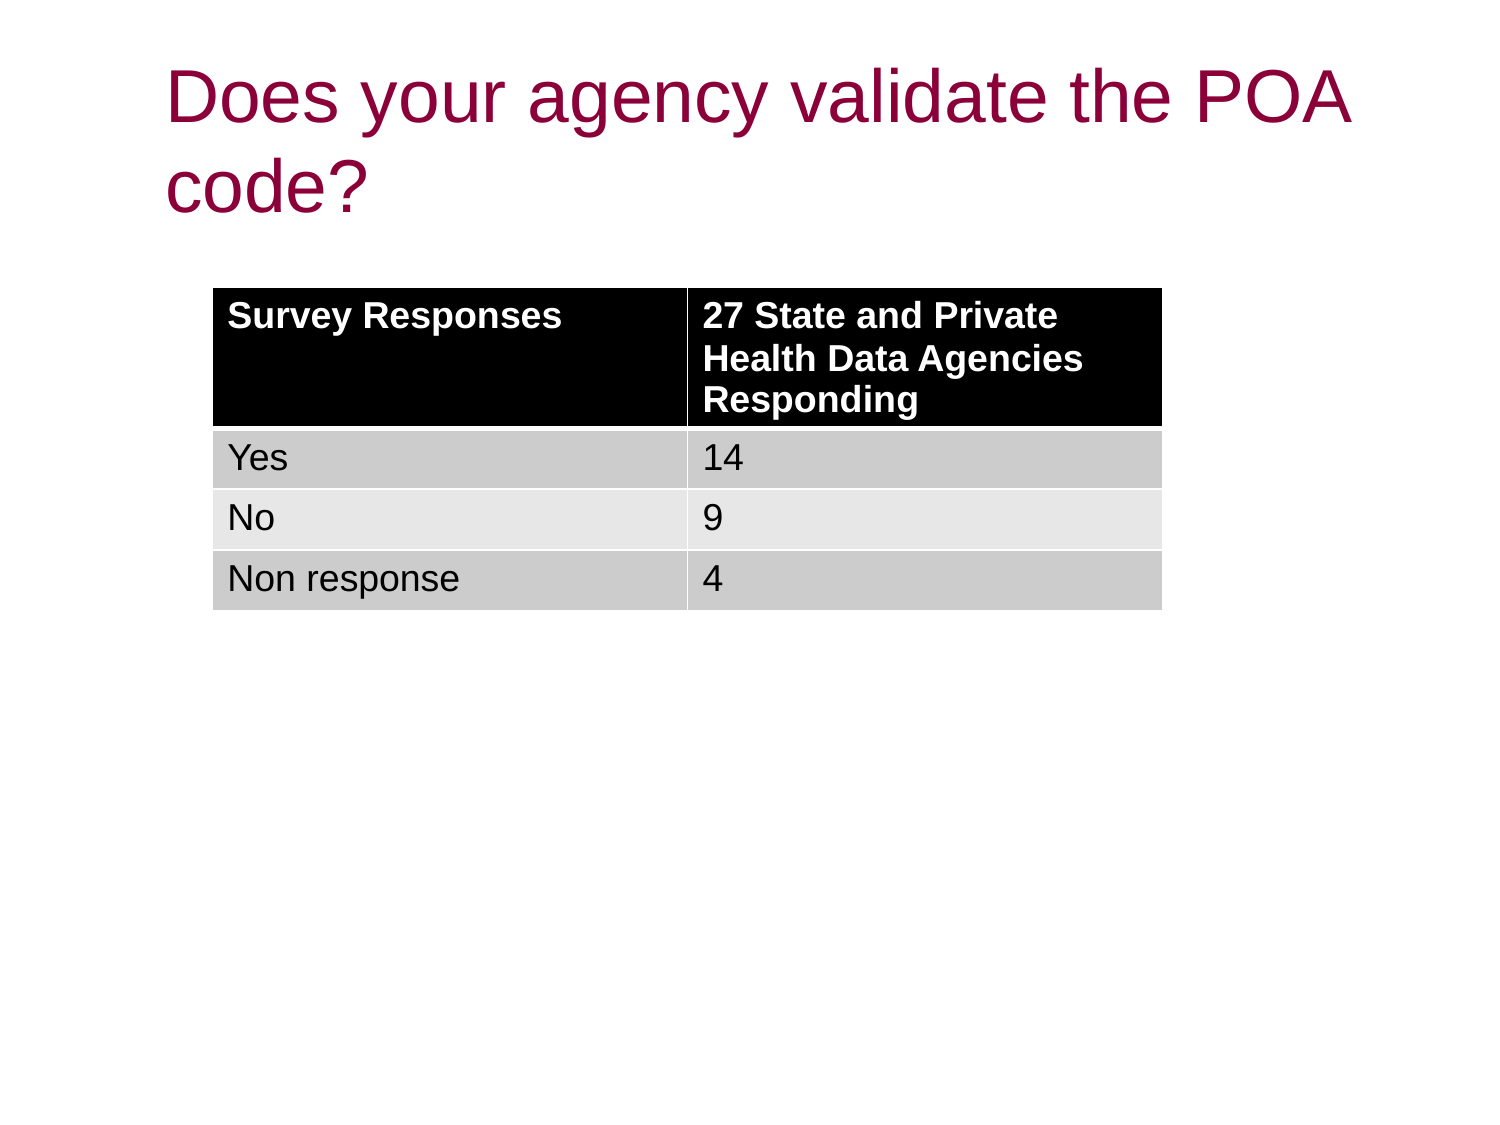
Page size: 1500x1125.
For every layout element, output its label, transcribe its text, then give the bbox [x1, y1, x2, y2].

title Does your agency validate the POA code? [149, 37, 1451, 238]
table_header 27 State and Private Health Data Agencies Responding [688, 288, 1162, 426]
table_cell 4 [688, 551, 1162, 610]
table_cell Non response [213, 551, 687, 610]
table_cell Yes [213, 431, 687, 488]
table_cell 14 [688, 431, 1162, 488]
table_cell 9 [688, 490, 1162, 549]
table_header Survey Responses [213, 288, 687, 426]
table_cell No [213, 490, 687, 549]
